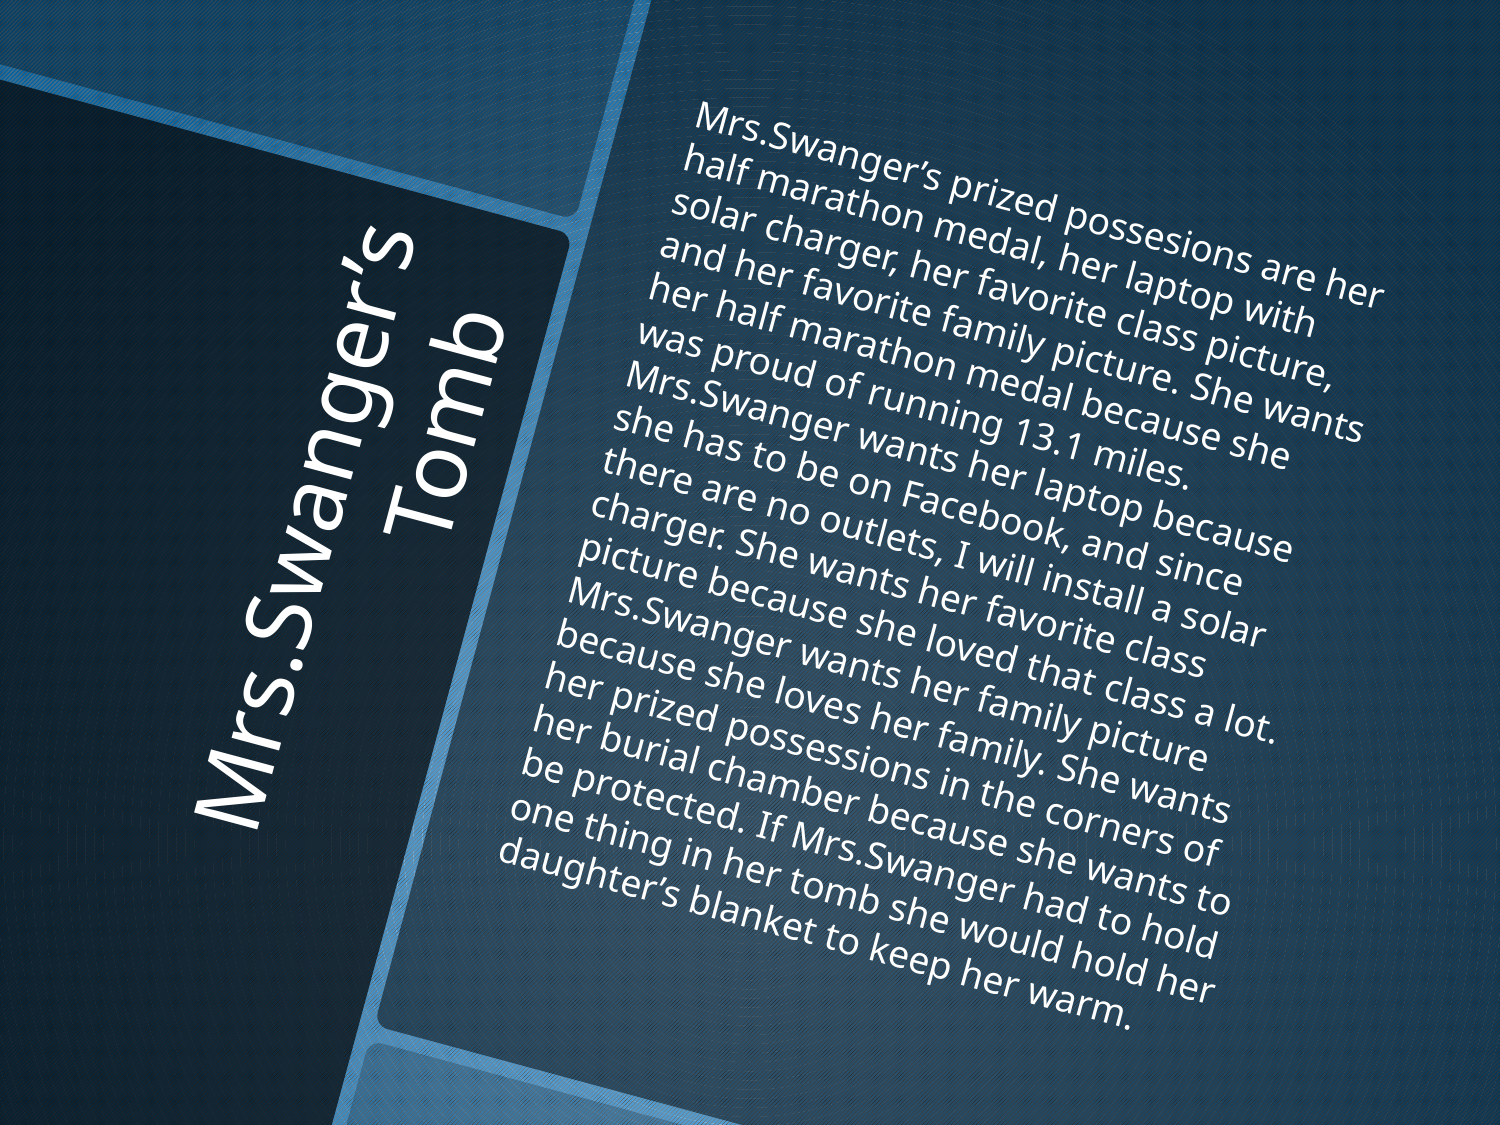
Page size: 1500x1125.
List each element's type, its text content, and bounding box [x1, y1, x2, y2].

title Mrs.Swanger’s Tomb [69, 181, 554, 1056]
list Mrs.Swanger’s prized possesions are her half marathon medal, her laptop with solar charger, her favorite class picture, and her favorite family picture. She wants her half marathon medal because she was proud of running 13.1 miles. Mrs.Swanger wants her laptop because she has to be on Facebook, and since there are no outlets, I will install a solar charger. She wants her favorite class picture because she loved that class a lot. Mrs.Swanger wants her family picture because she loves her family. She wants her prized possessions in the corners of her burial chamber because she wants to be protected. If Mrs.Swanger had to hold one thing in her tomb she would hold her daughter’s blanket to keep her warm. [475, 72, 1430, 1076]
